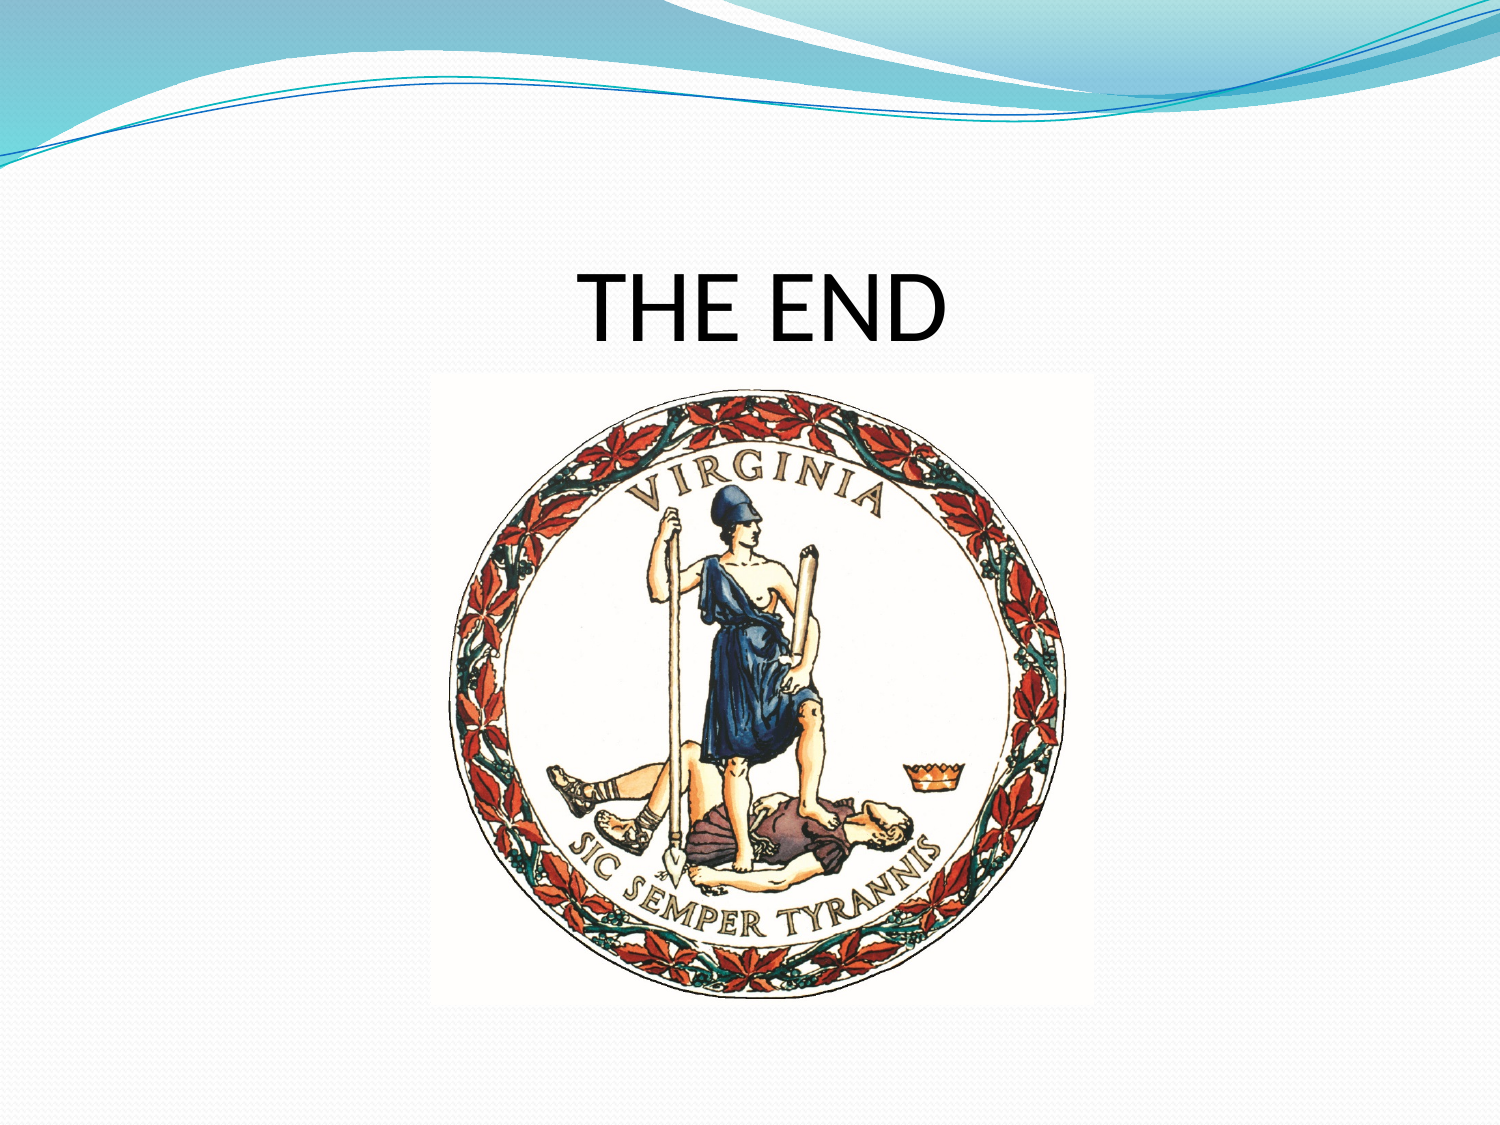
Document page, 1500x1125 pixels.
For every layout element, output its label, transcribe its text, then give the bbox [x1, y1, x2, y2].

title THE END [99, 224, 1425, 363]
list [431, 374, 1094, 1006]
